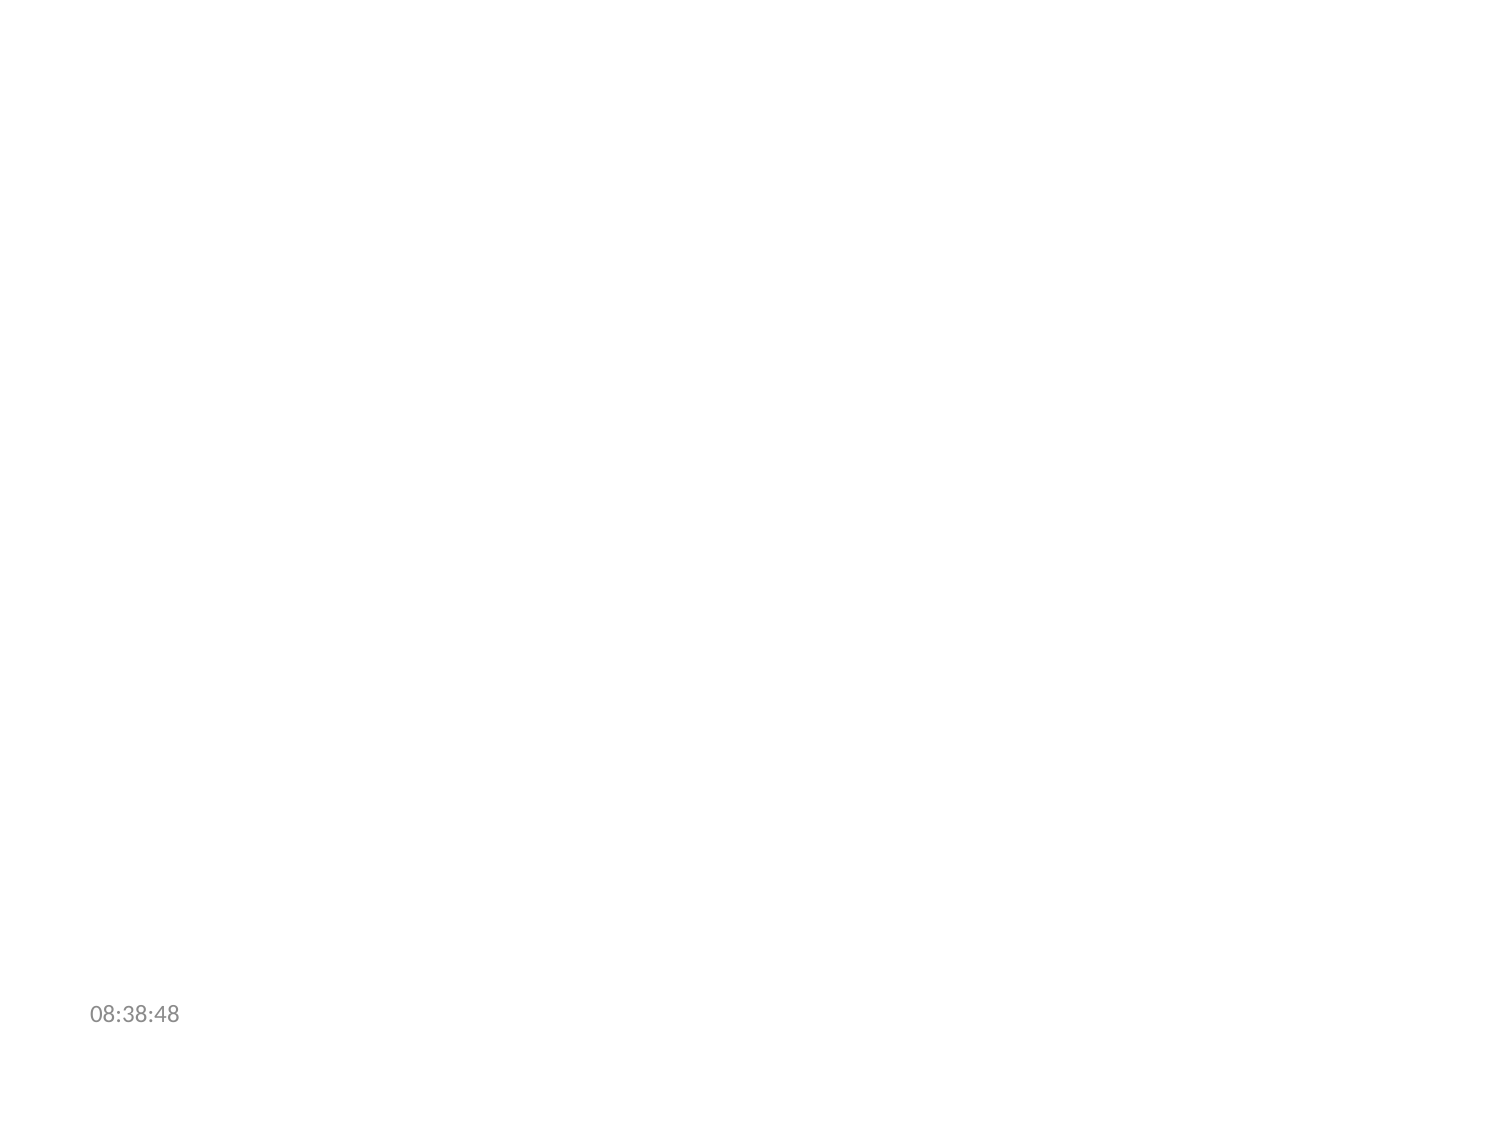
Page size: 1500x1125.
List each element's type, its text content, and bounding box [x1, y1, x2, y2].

text_box 15:35:09 [75, 982, 425, 1043]
